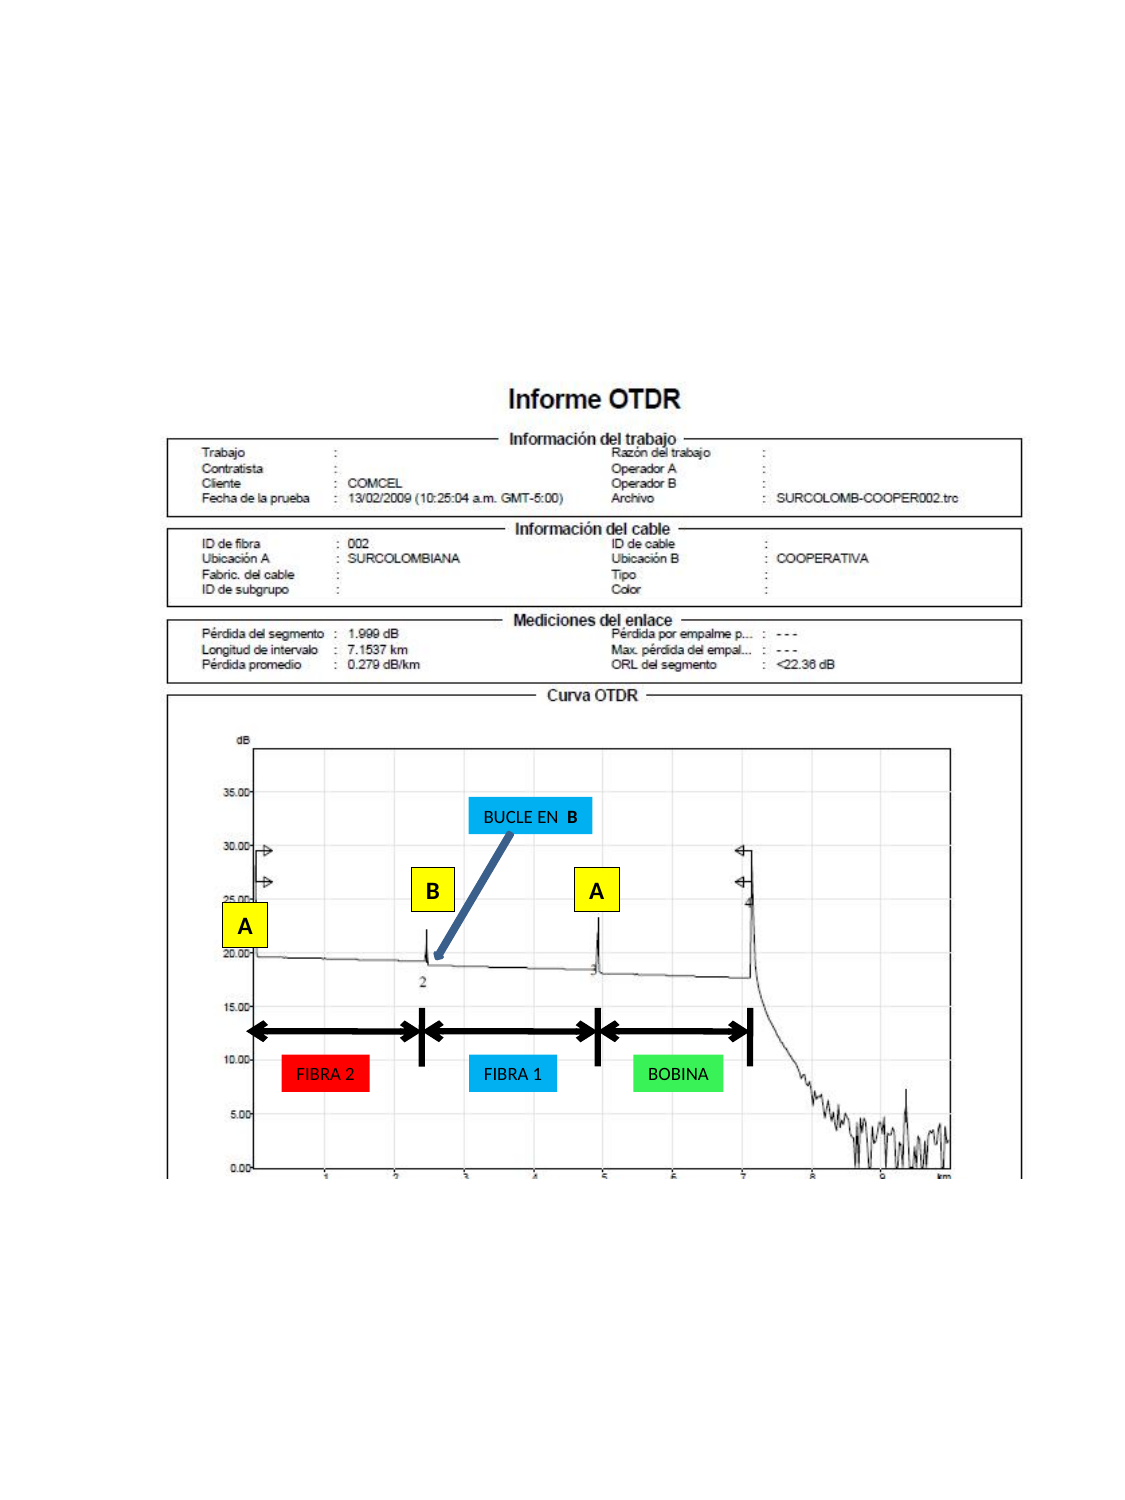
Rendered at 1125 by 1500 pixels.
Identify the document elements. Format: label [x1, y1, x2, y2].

picture [128, 339, 1060, 1180]
